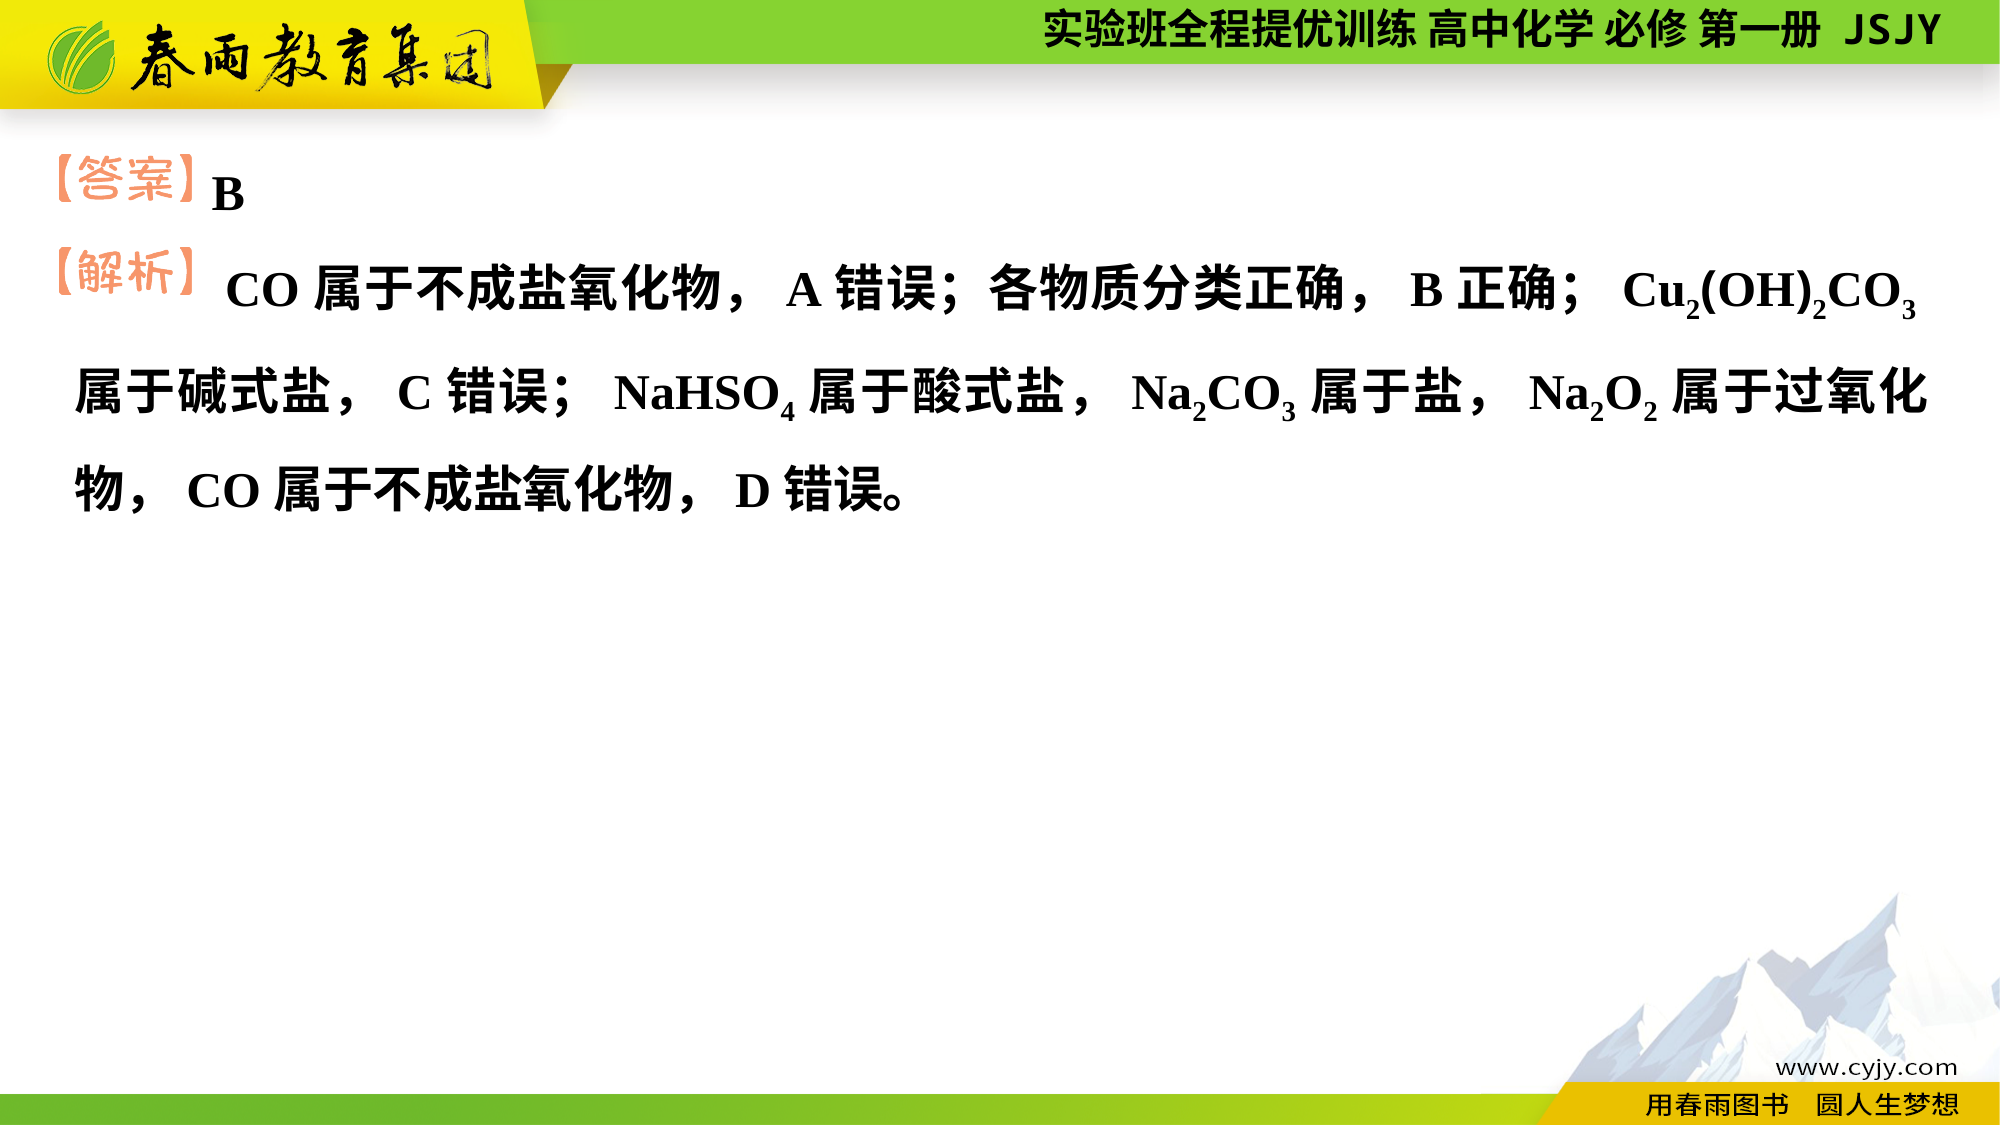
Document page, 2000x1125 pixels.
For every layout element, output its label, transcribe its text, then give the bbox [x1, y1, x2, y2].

list B [59, 122, 1944, 215]
picture [0, 0, 2000, 1125]
text_box CO属于不成盐氧化物，A错误；各物质分类正确，B正确；Cu2(OH)2CO3属于碱式盐，C错误；NaHSO4属于酸式盐，Na2CO3属于盐，Na2O2属于过氧化物，CO属于不成盐氧化物，D错误。 [59, 215, 1944, 526]
